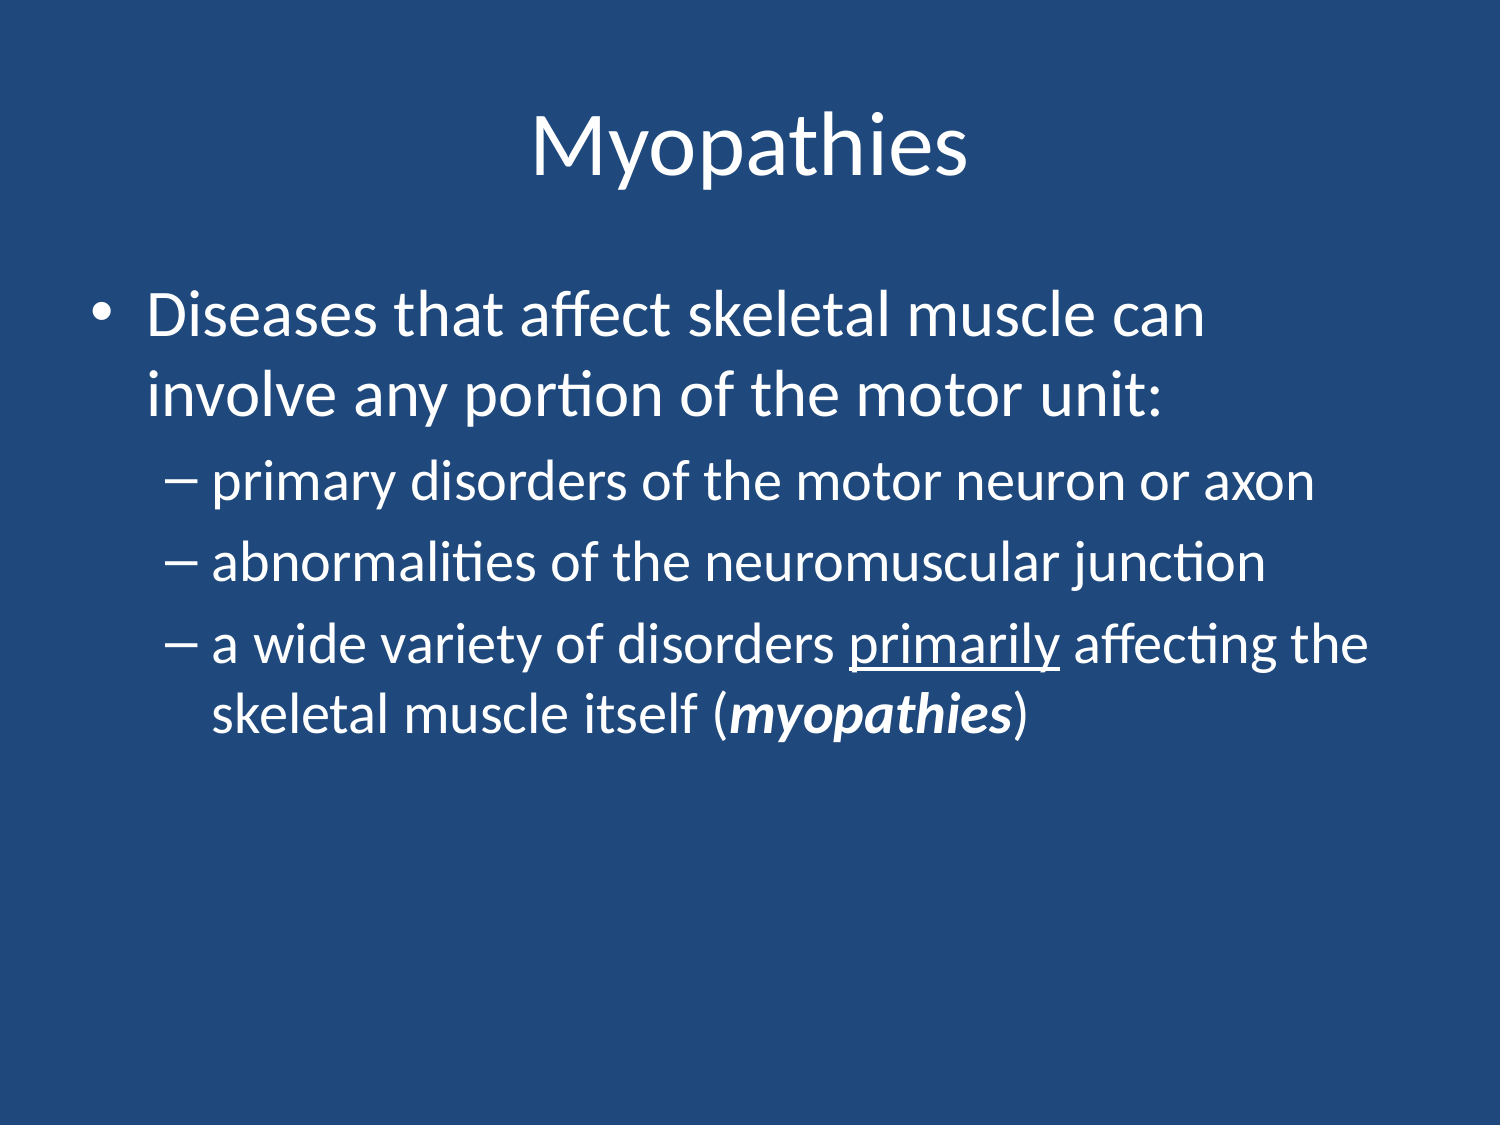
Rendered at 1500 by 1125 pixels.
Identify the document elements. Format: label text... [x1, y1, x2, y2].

title Myopathies [75, 45, 1425, 233]
list Diseases that affect skeletal muscle can involve any portion of the motor unit: primary disorders of the motor neuron or axon abnormalities of the neuromuscular junction a wide variety of disorders primarily affecting the skeletal muscle itself (myopathies) [75, 262, 1425, 1005]
